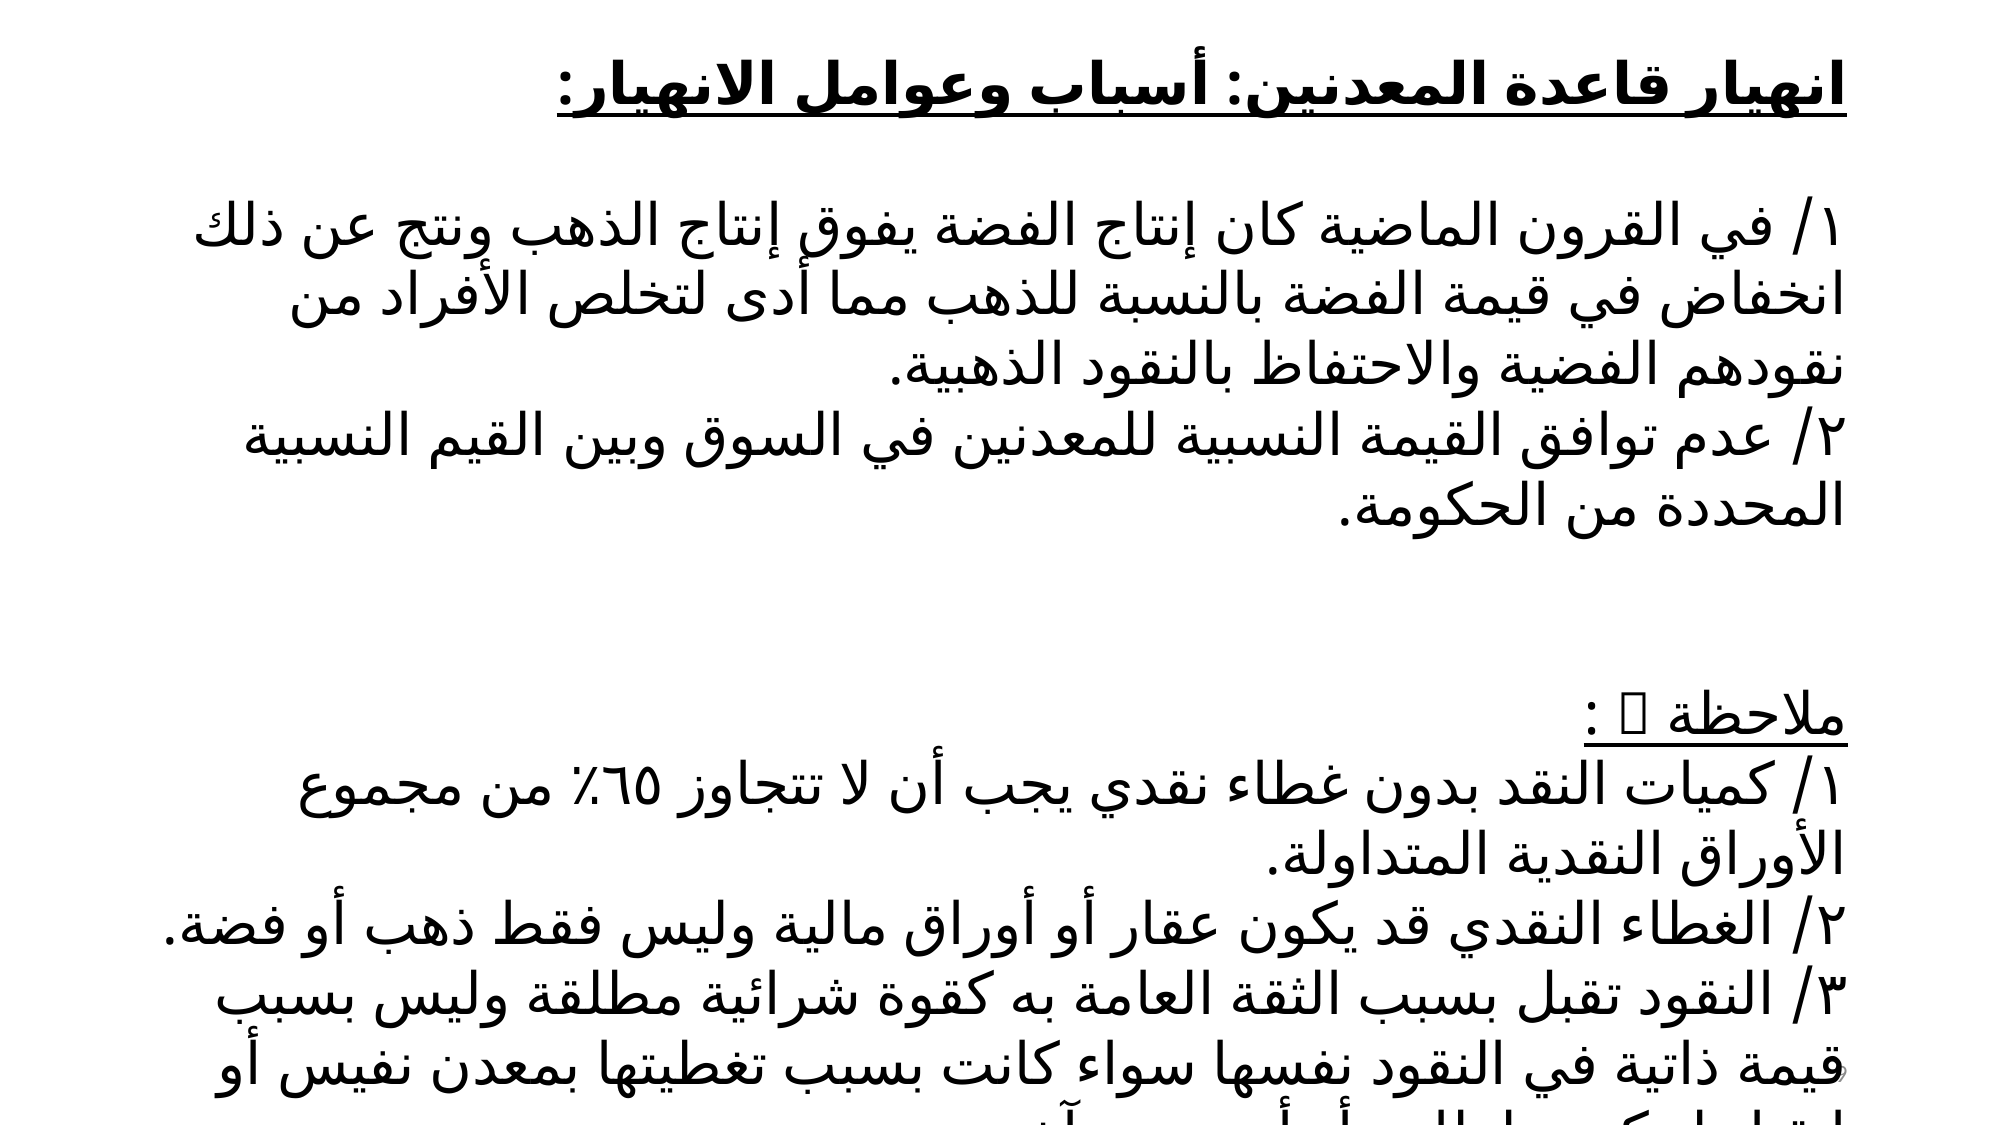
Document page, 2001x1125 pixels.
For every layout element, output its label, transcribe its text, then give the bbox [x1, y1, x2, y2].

slide_number 9 [1412, 1042, 1863, 1103]
list انهيار قاعدة المعدنين: أسباب وعوامل الانهيار: ١/ في القرون الماضية كان إنتاج الفضة يفوق إنتاج الذهب ونتج عن ذلك انخفاض في قيمة الفضة بالنسبة للذهب مما أدى لتخلص الأفراد من نقودهم الفضية والاحتفاظ بالنقود الذهبية. ٢/ عدم توافق القيمة النسبية للمعدنين في السوق وبين القيم النسبية المحددة من الحكومة. ملاحظة  : ١/ كميات النقد بدون غطاء نقدي يجب أن لا تتجاوز ٦٥٪ من مجموع الأوراق النقدية المتداولة. ٢/ الغطاء النقدي قد يكون عقار أو أوراق مالية وليس فقط ذهب أو فضة. ٣/ النقود تقبل بسبب الثقة العامة به كقوة شرائية مطلقة وليس بسبب قيمة ذاتية في النقود نفسها سواء كانت بسبب تغطيتها بمعدن نفيس أو انقياد لحكم سلطاني أو أي سبب آخر. [137, 39, 1863, 1014]
